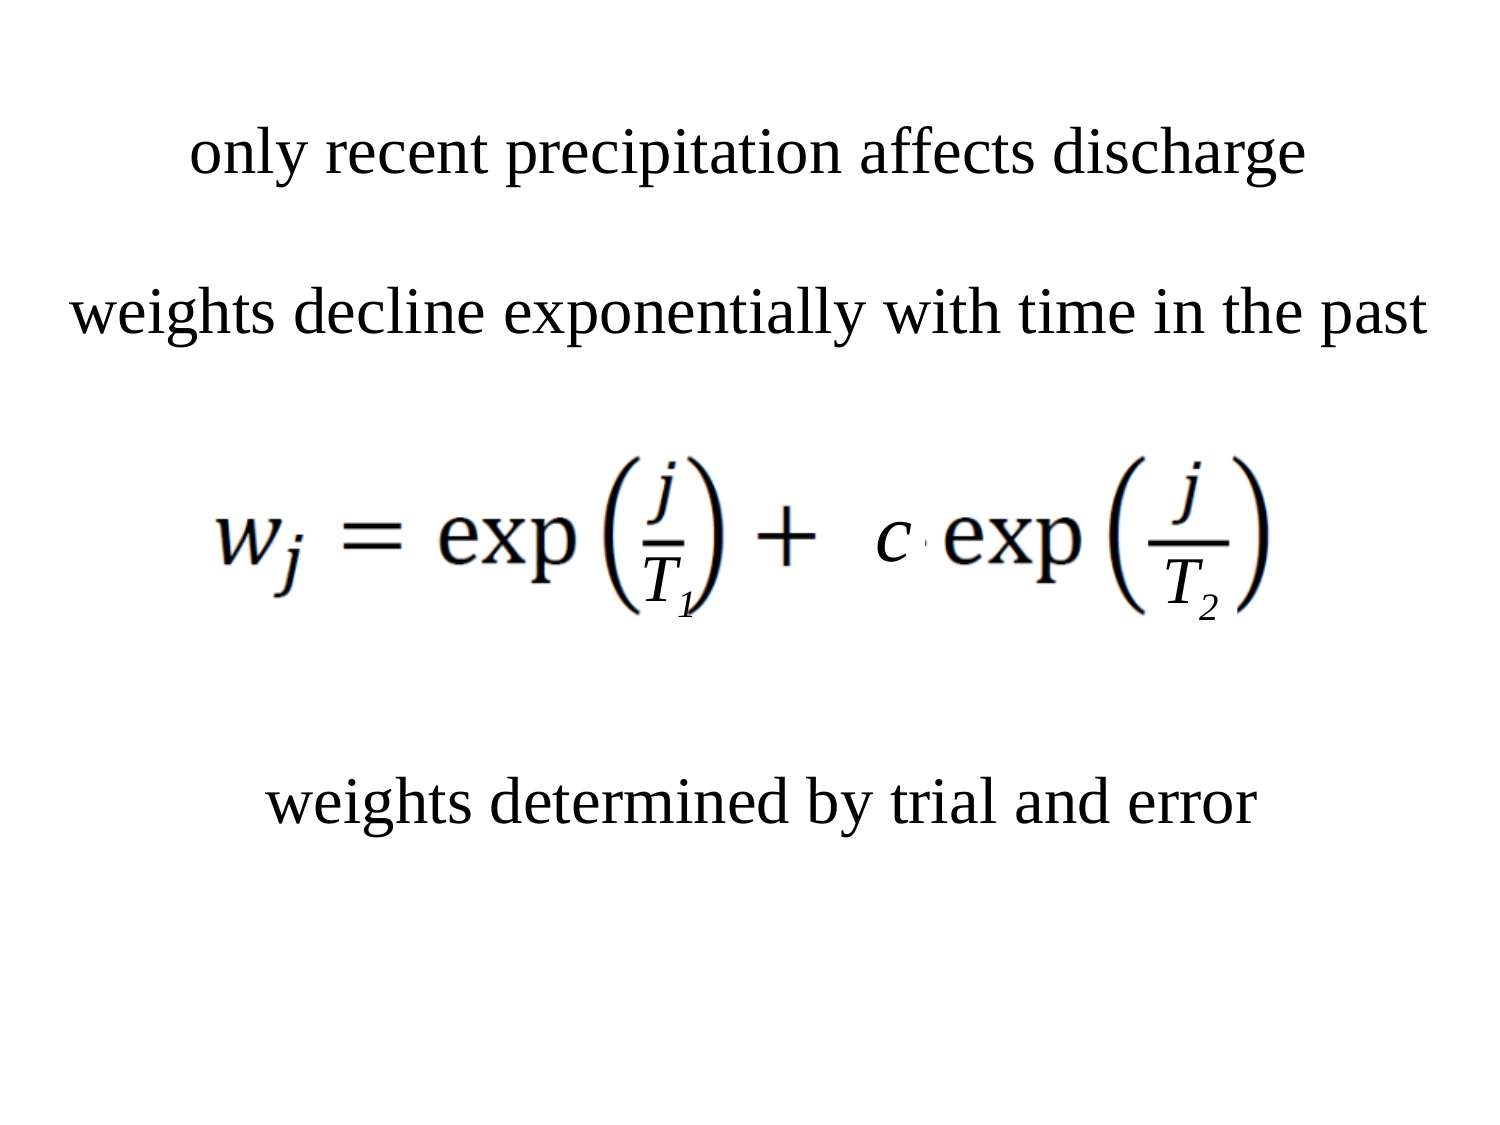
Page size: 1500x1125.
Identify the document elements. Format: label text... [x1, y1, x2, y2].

text_box only recent precipitation affects discharge weights decline exponentially with time in the past [0, 99, 1500, 355]
text_box weights determined by trial and error [174, 749, 1350, 845]
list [162, 399, 1332, 688]
